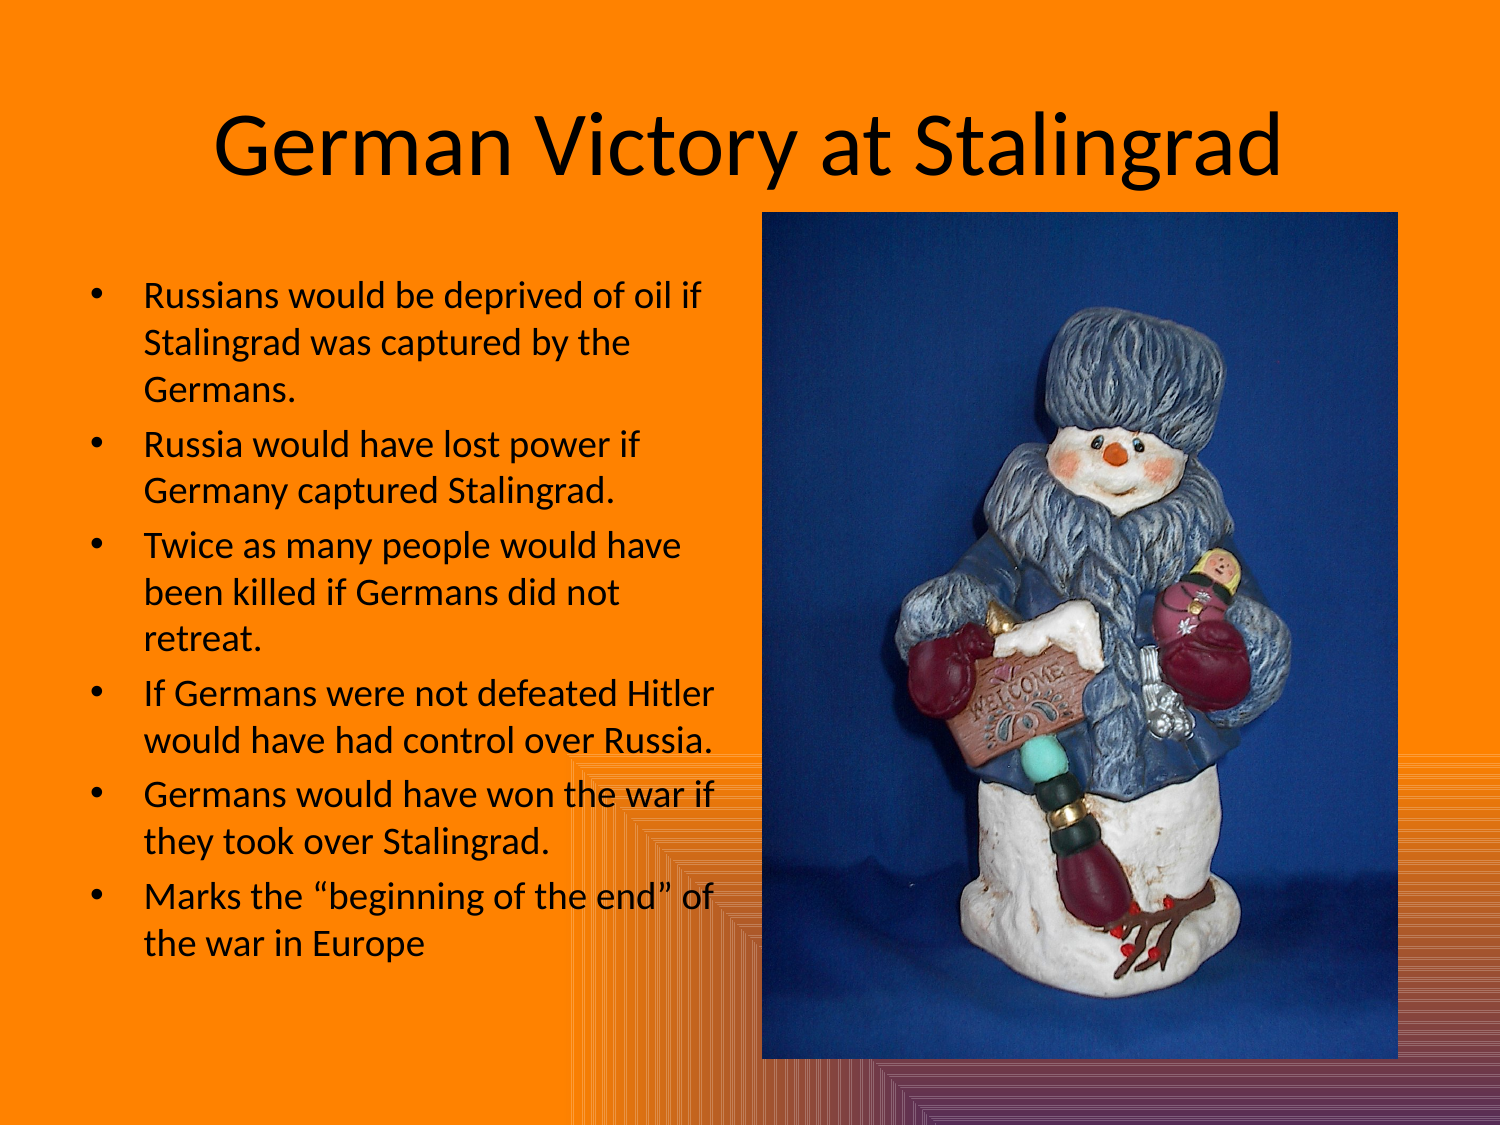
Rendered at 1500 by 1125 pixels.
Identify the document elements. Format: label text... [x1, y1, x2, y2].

title German Victory at Stalingrad [75, 45, 1425, 233]
list Russians would be deprived of oil if Stalingrad was captured by the Germans. Russia would have lost power if Germany captured Stalingrad. Twice as many people would have been killed if Germans did not retreat. If Germans were not defeated Hitler would have had control over Russia. Germans would have won the war if they took over Stalingrad. Marks the “beginning of the end” of the war in Europe [75, 262, 738, 1005]
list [762, 212, 1398, 1059]
